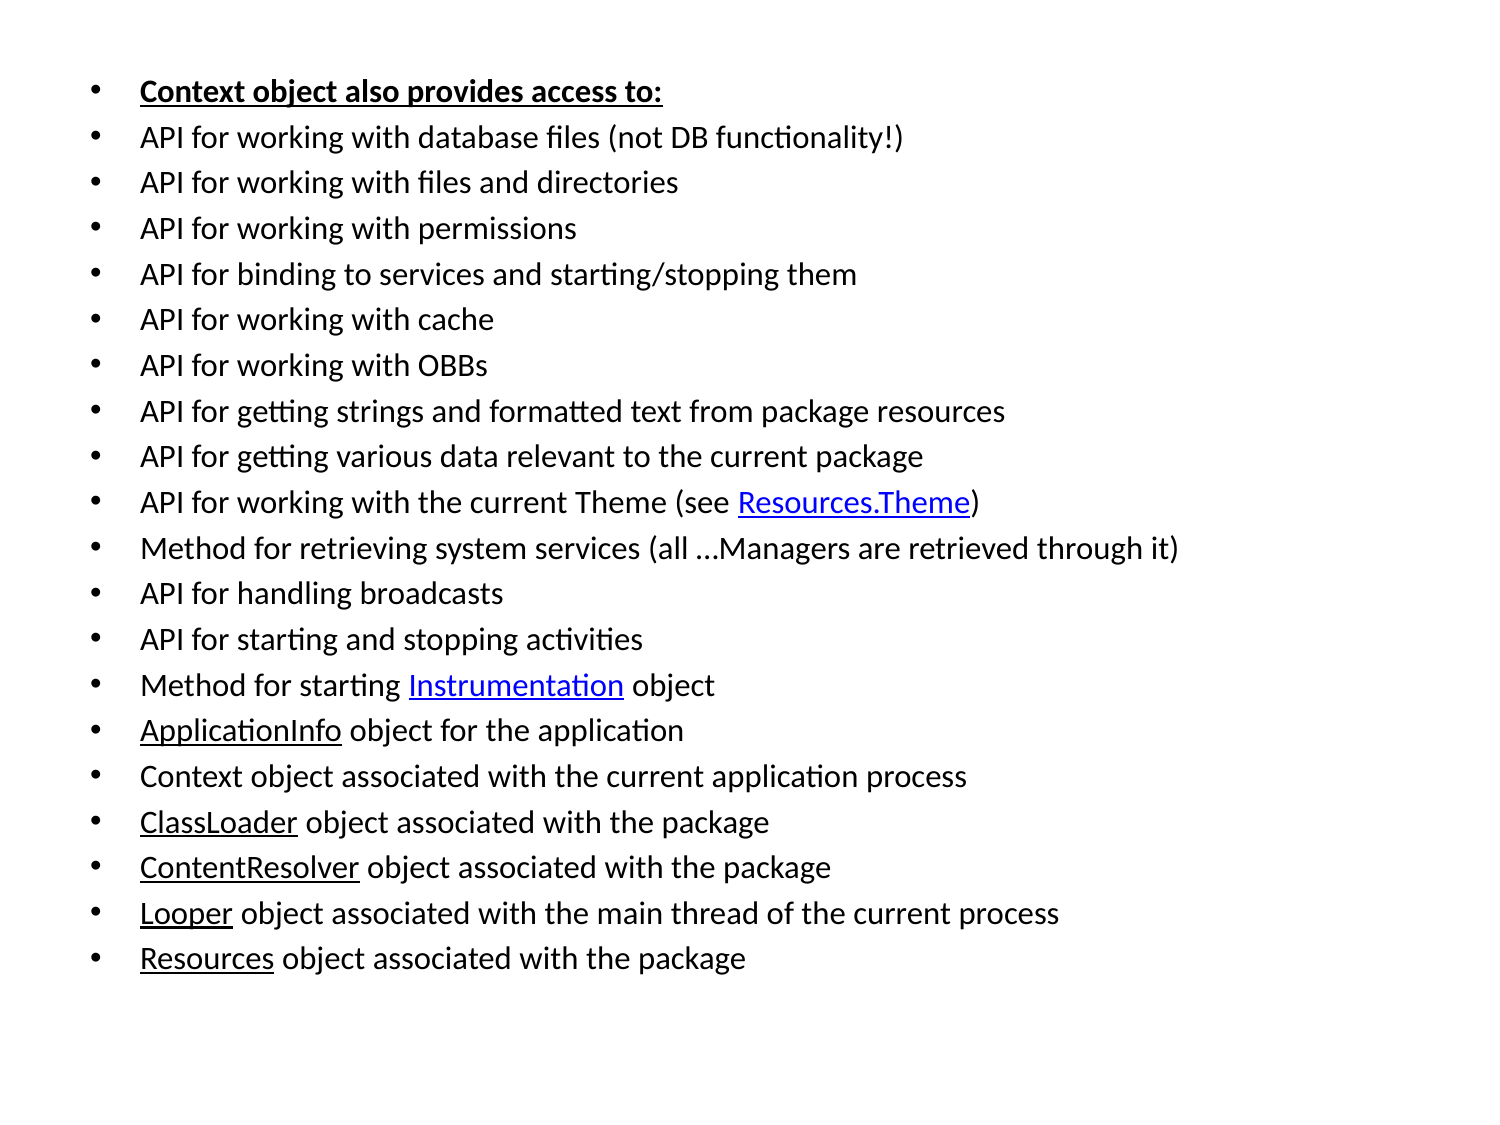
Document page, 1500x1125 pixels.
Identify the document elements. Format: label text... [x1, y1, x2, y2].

list Context object also provides access to: API for working with database files (not DB functionality!) API for working with files and directories API for working with permissions API for binding to services and starting/stopping them API for working with cache API for working with OBBs API for getting strings and formatted text from package resources API for getting various data relevant to the current package API for working with the current Theme (see Resources.Theme) Method for retrieving system services (all …Managers are retrieved through it) API for handling broadcasts API for starting and stopping activities Method for starting Instrumentation object ApplicationInfo object for the application Context object associated with the current application process ClassLoader object associated with the package ContentResolver object associated with the package Looper object associated with the main thread of the current process Resources object associated with the package [75, 62, 1425, 1005]
